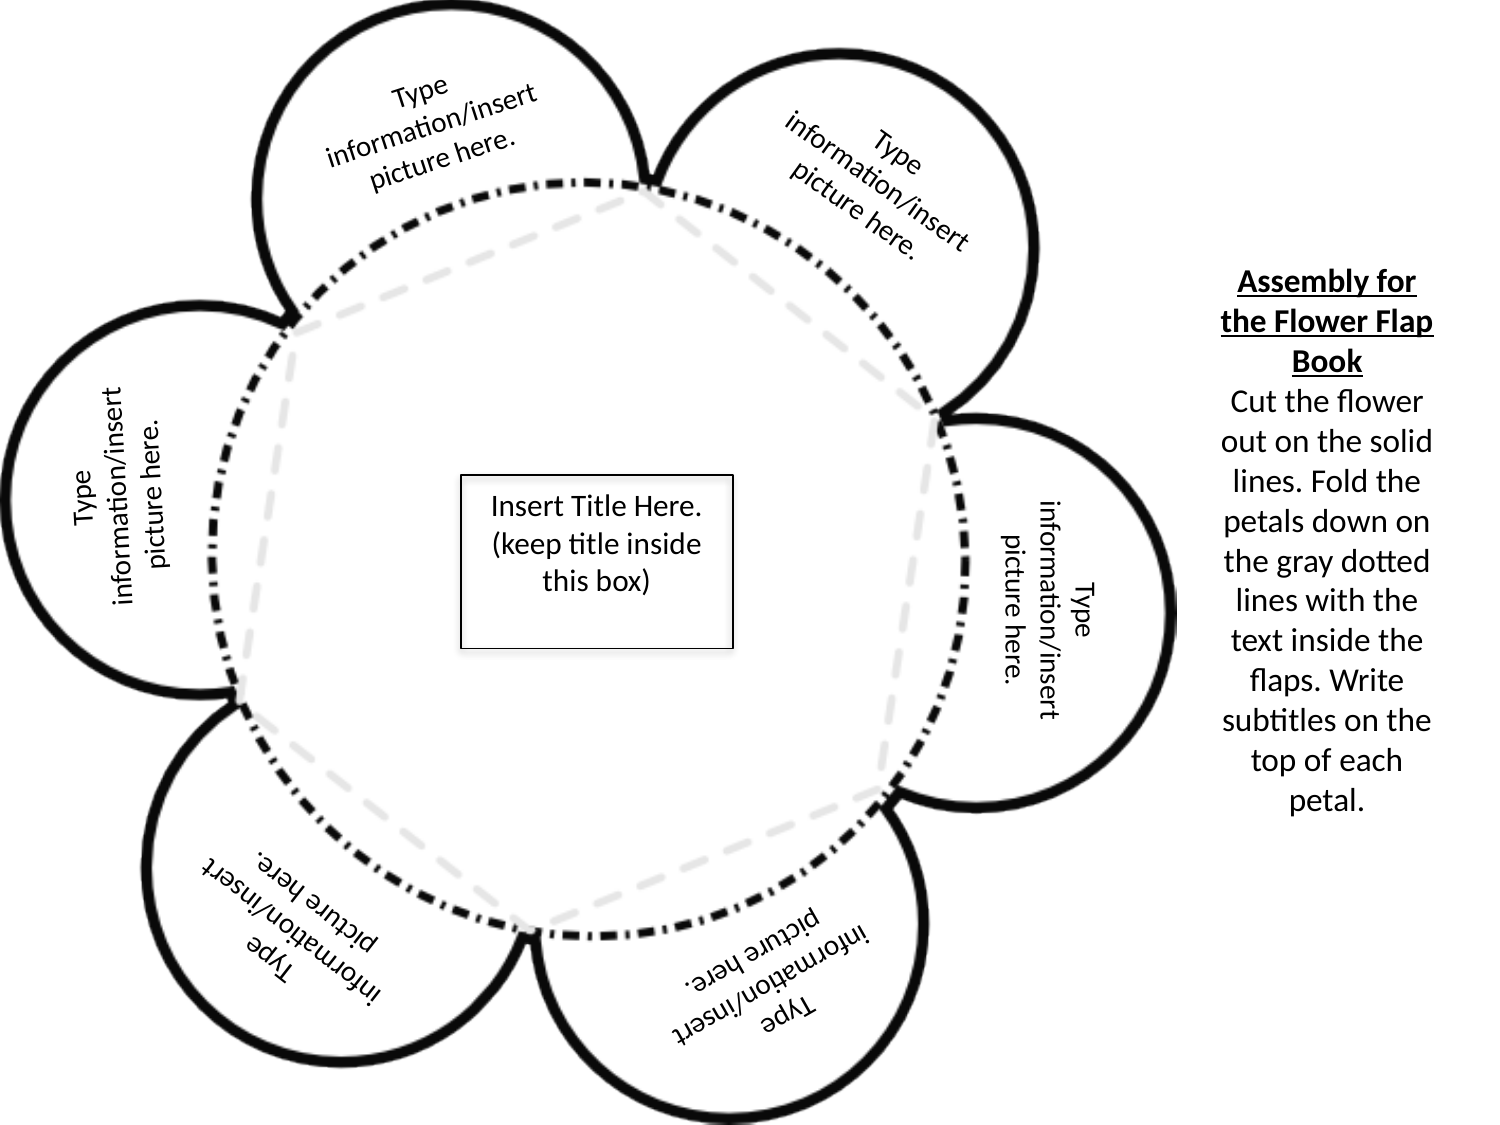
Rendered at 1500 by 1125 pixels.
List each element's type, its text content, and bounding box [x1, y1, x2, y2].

text_box Assembly for the Flower Flap Book Cut the flower out on the solid lines. Fold the petals down on the gray dotted lines with the text inside the flaps. Write subtitles on the top of each petal. [1200, 251, 1454, 826]
picture [0, 0, 1177, 1125]
